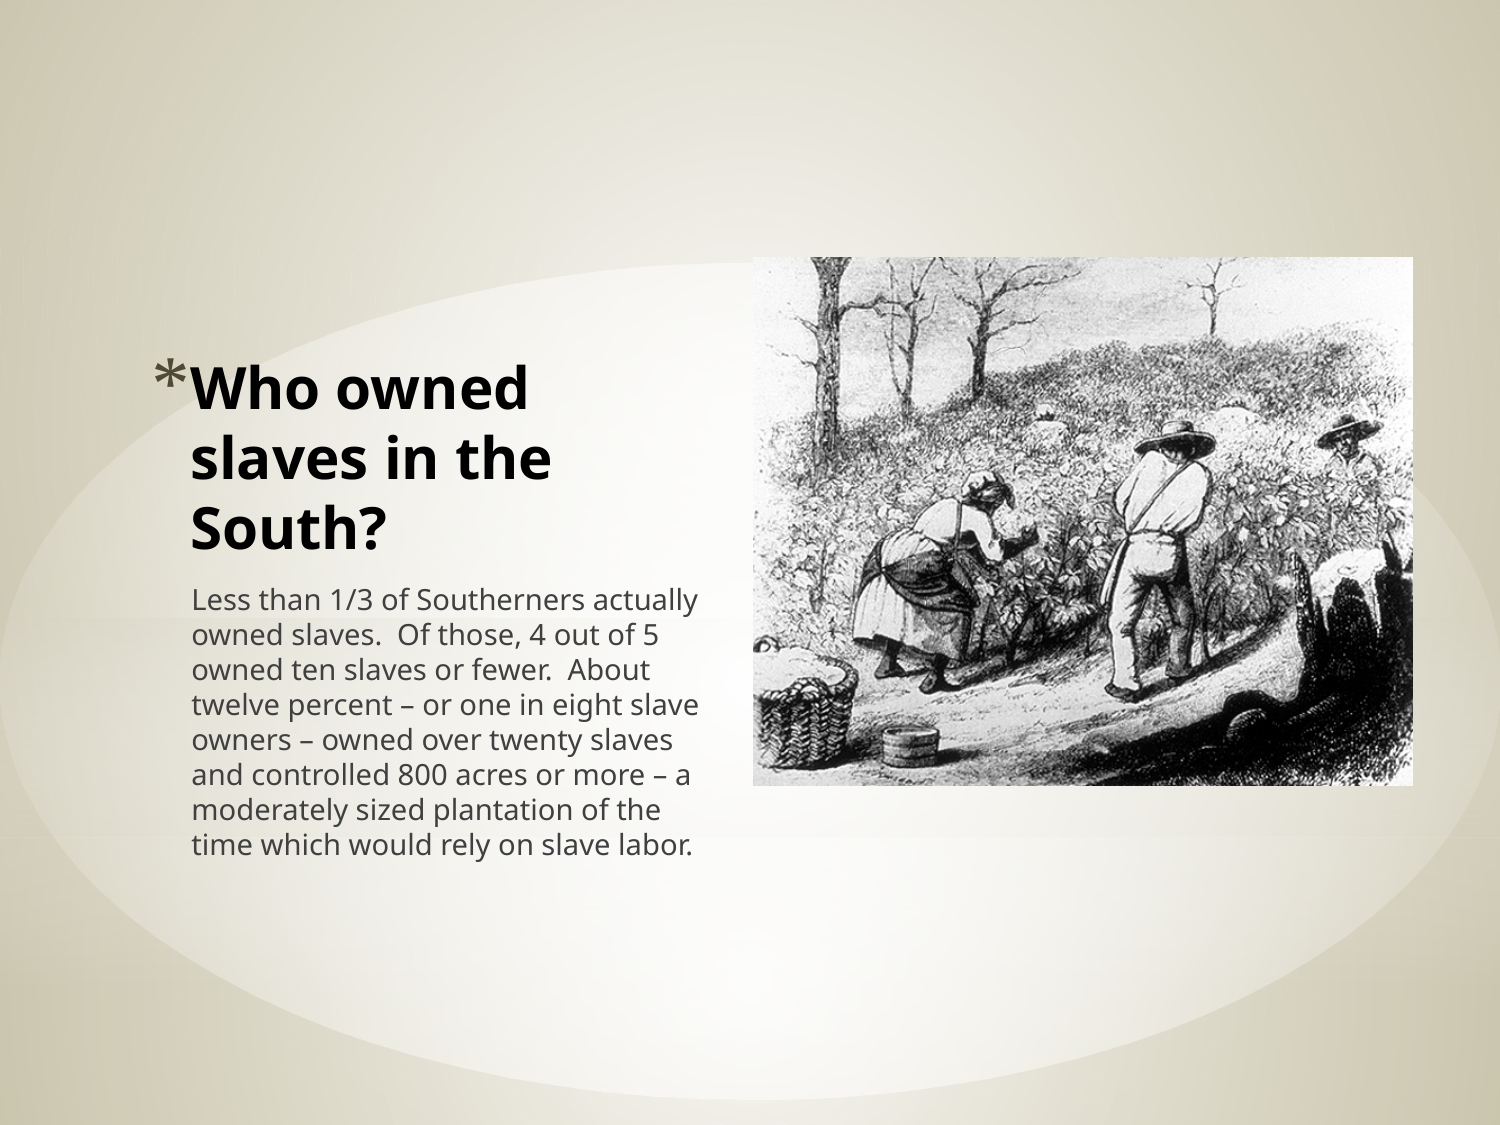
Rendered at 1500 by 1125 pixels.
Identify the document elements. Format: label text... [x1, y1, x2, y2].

list Less than 1/3 of Southerners actually owned slaves. Of those, 4 out of 5 owned ten slaves or fewer. About twelve percent – or one in eight slave owners – owned over twenty slaves and controlled 800 acres or more – a moderately sized plantation of the time which would rely on slave labor. [176, 573, 733, 925]
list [753, 256, 1413, 786]
title Who owned slaves in the South? [137, 362, 735, 569]
